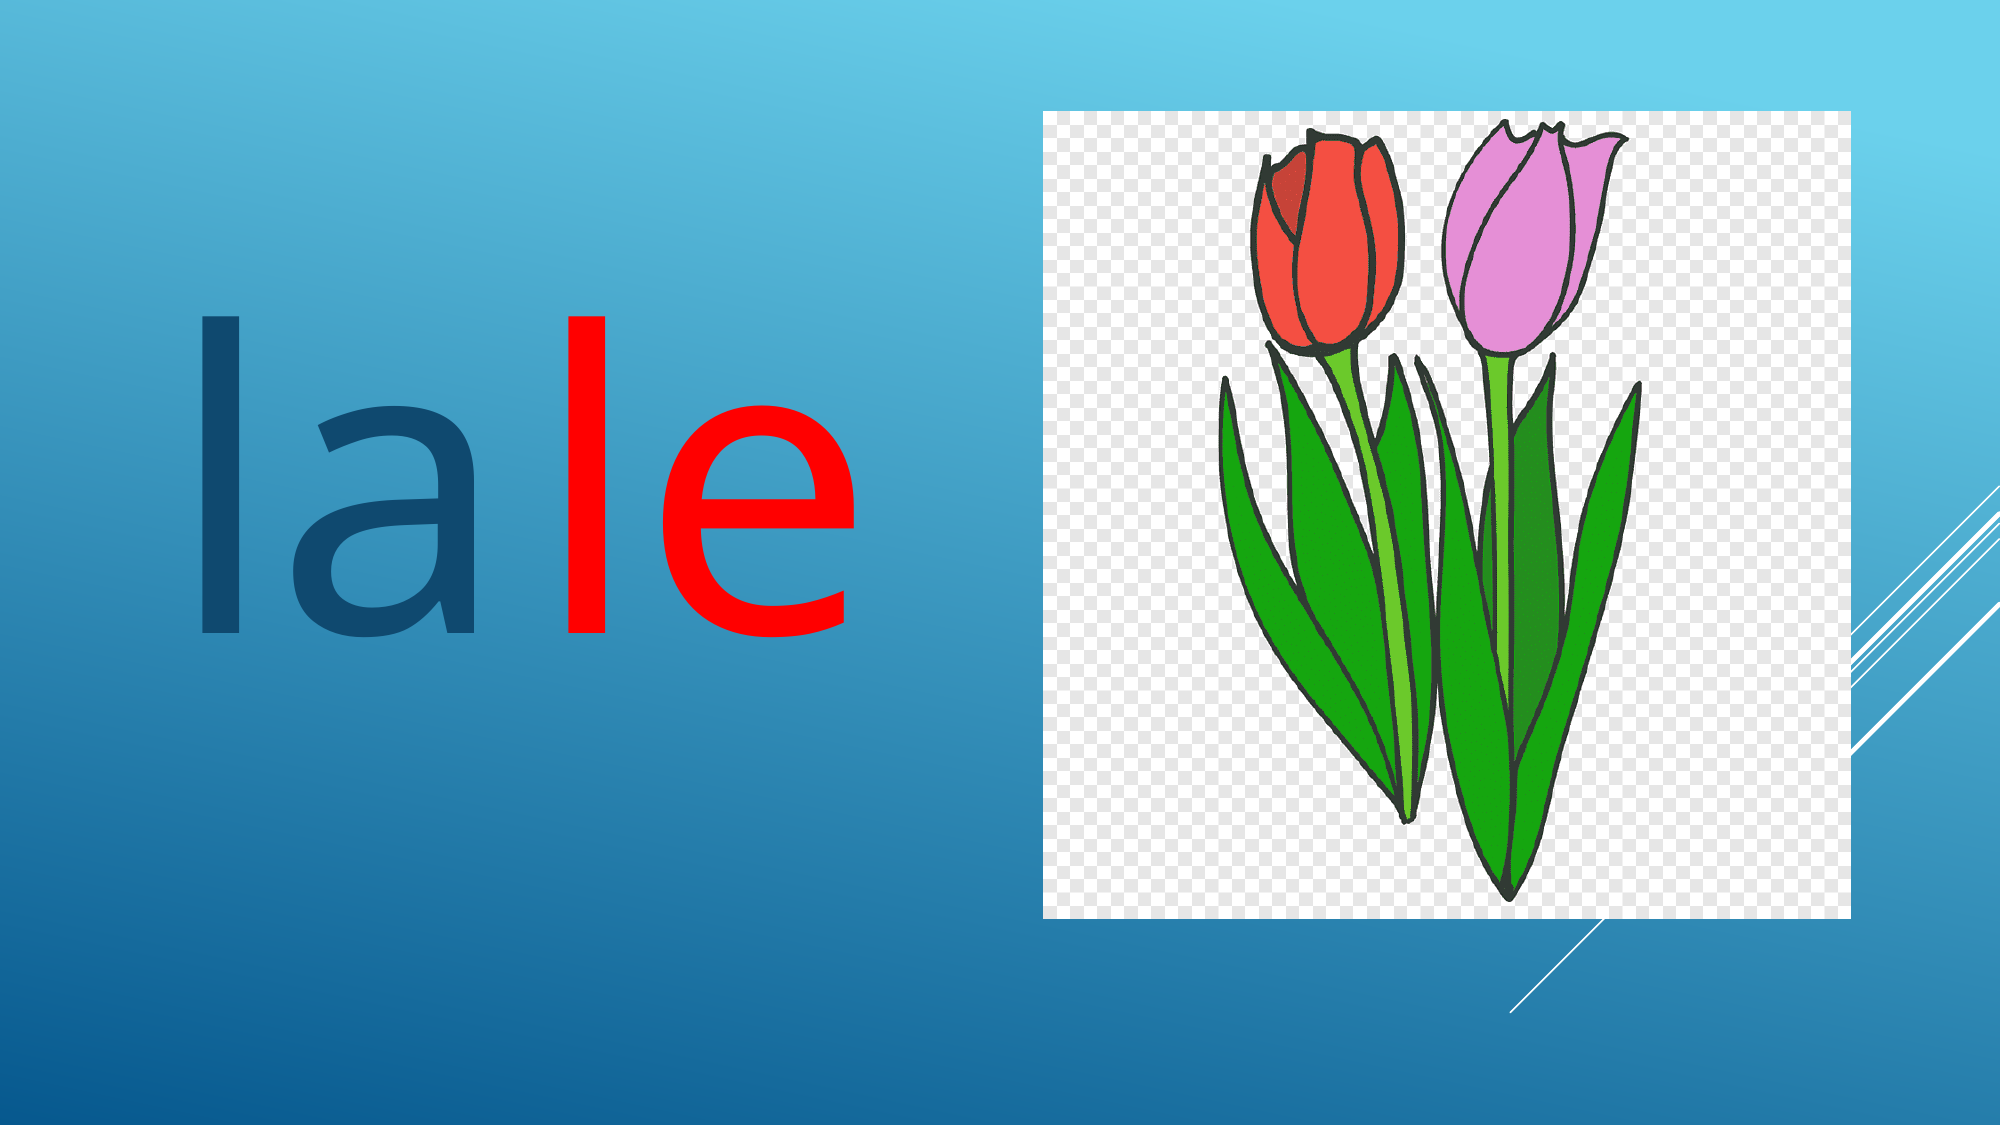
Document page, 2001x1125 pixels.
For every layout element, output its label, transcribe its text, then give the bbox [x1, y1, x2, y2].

text_box la [152, 170, 518, 763]
picture [1043, 111, 1851, 919]
text_box le [518, 156, 987, 777]
